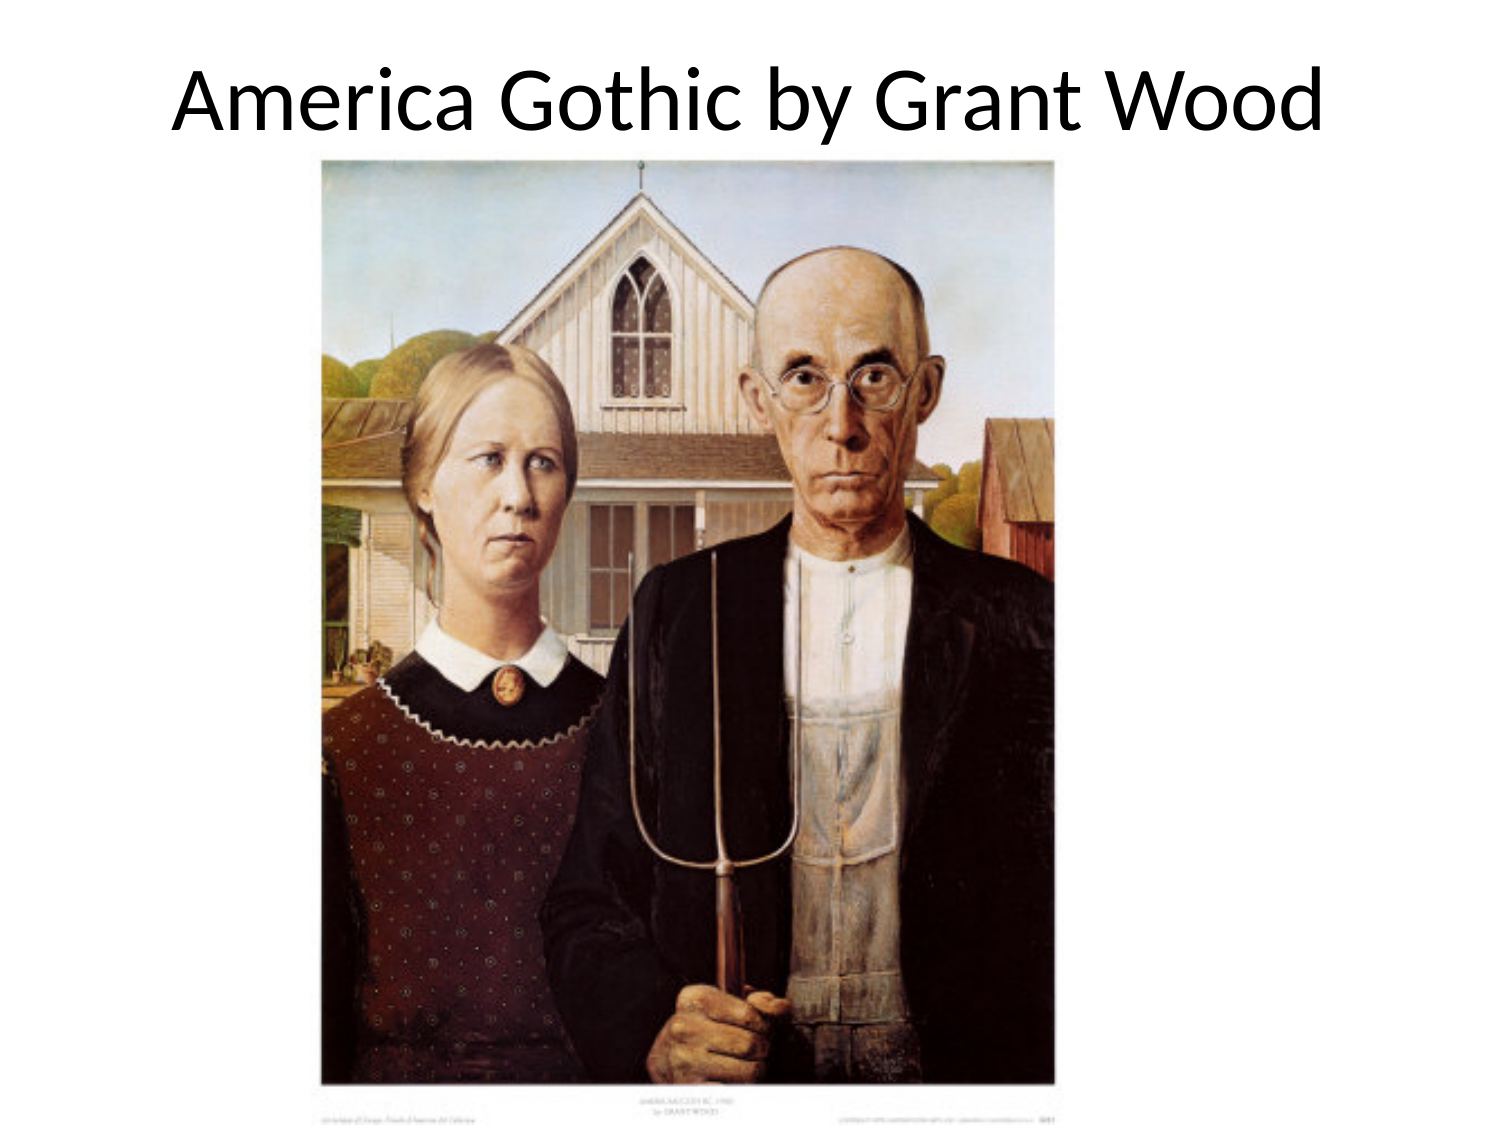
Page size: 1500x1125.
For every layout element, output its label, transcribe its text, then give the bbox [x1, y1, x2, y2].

picture [274, 149, 1101, 1125]
title America Gothic by Grant Wood [75, 0, 1425, 188]
